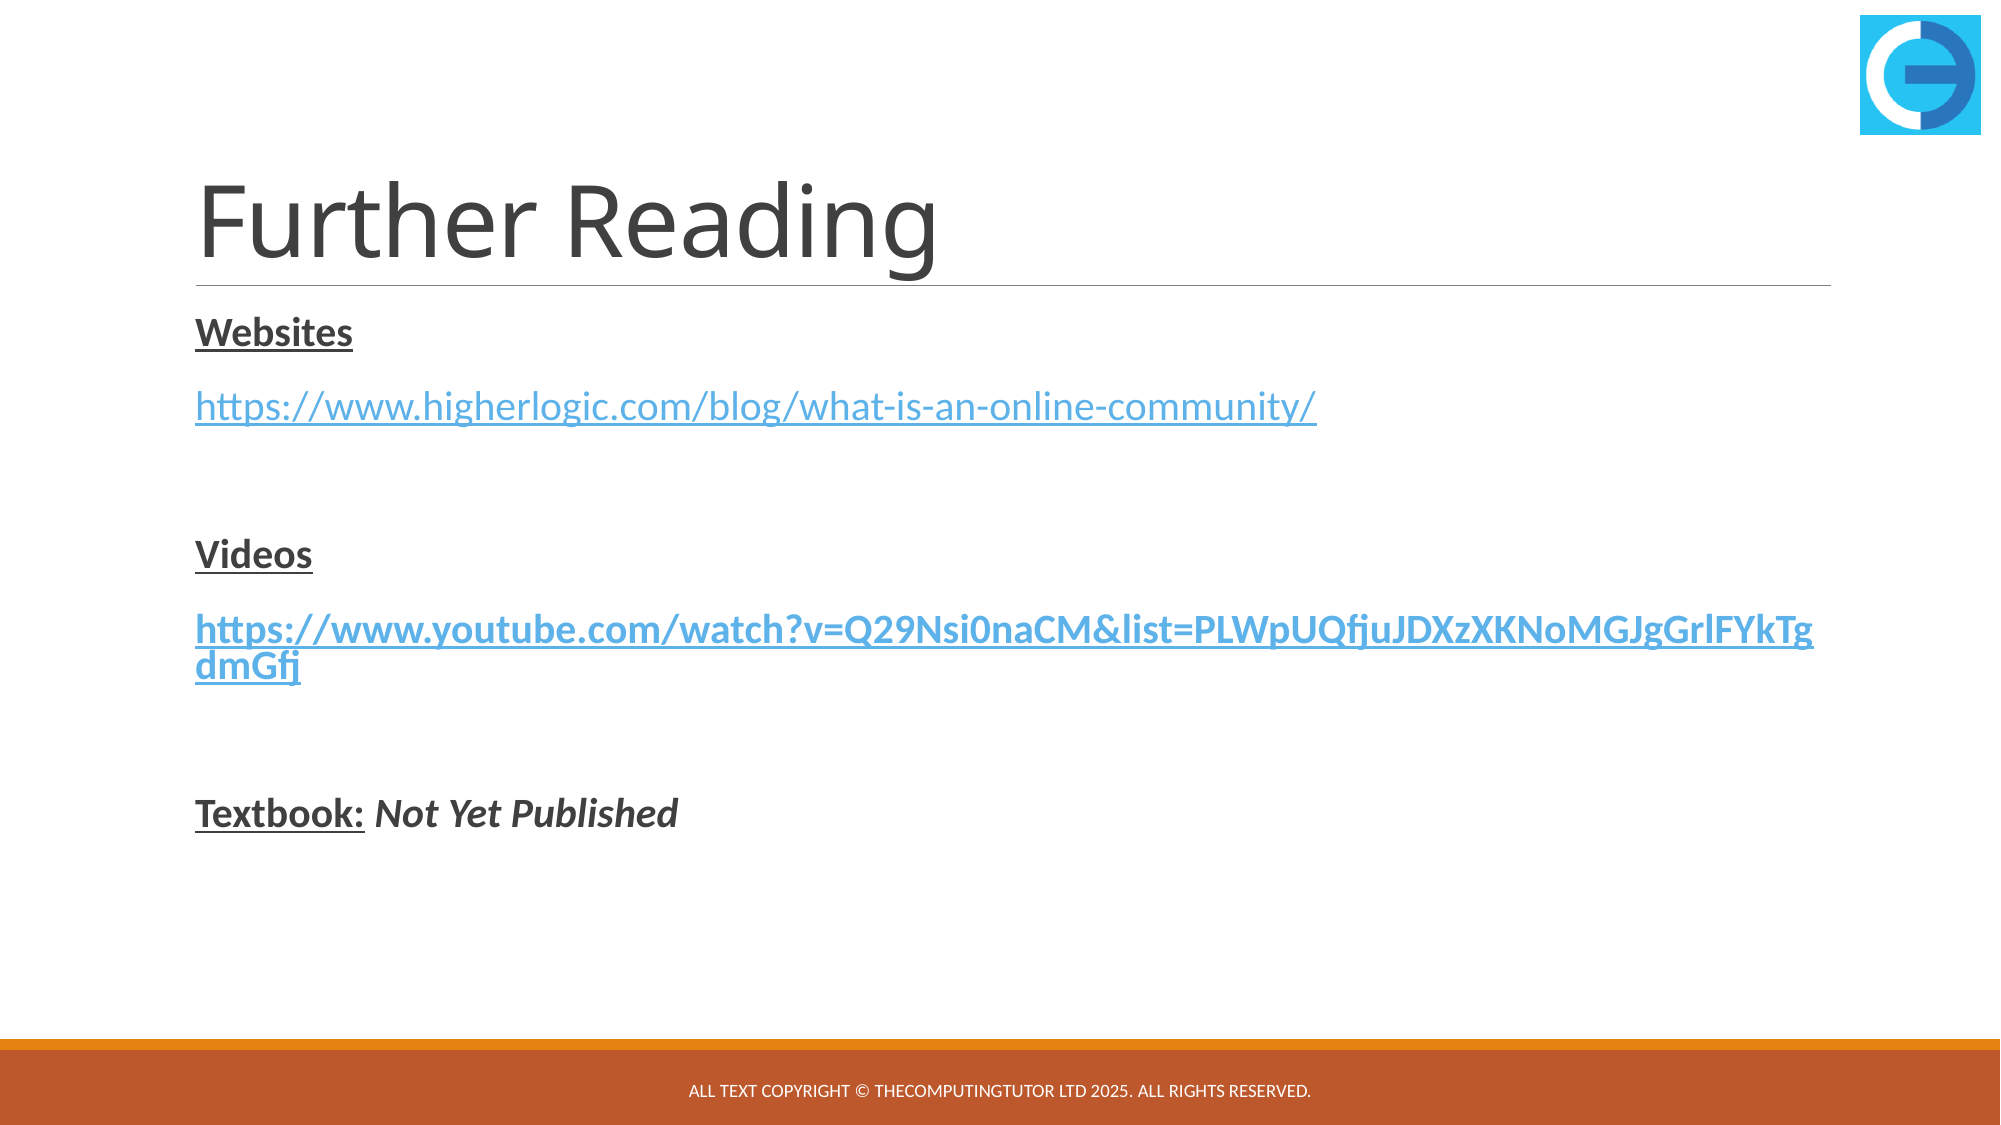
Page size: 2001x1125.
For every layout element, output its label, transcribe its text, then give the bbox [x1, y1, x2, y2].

footer All text copyright © TheComputingTutor Ltd 2025. All rights Reserved. [604, 1059, 1396, 1120]
list Websites https://www.higherlogic.com/blog/what-is-an-online-community/ Videos https://www.youtube.com/watch?v=Q29Nsi0naCM&list=PLWpUQfjuJDXzXKNoMGJgGrlFYkTgdmGfj Textbook: Not Yet Published [180, 302, 1830, 963]
picture [1860, 15, 1981, 135]
title Further Reading [180, 47, 1830, 285]
